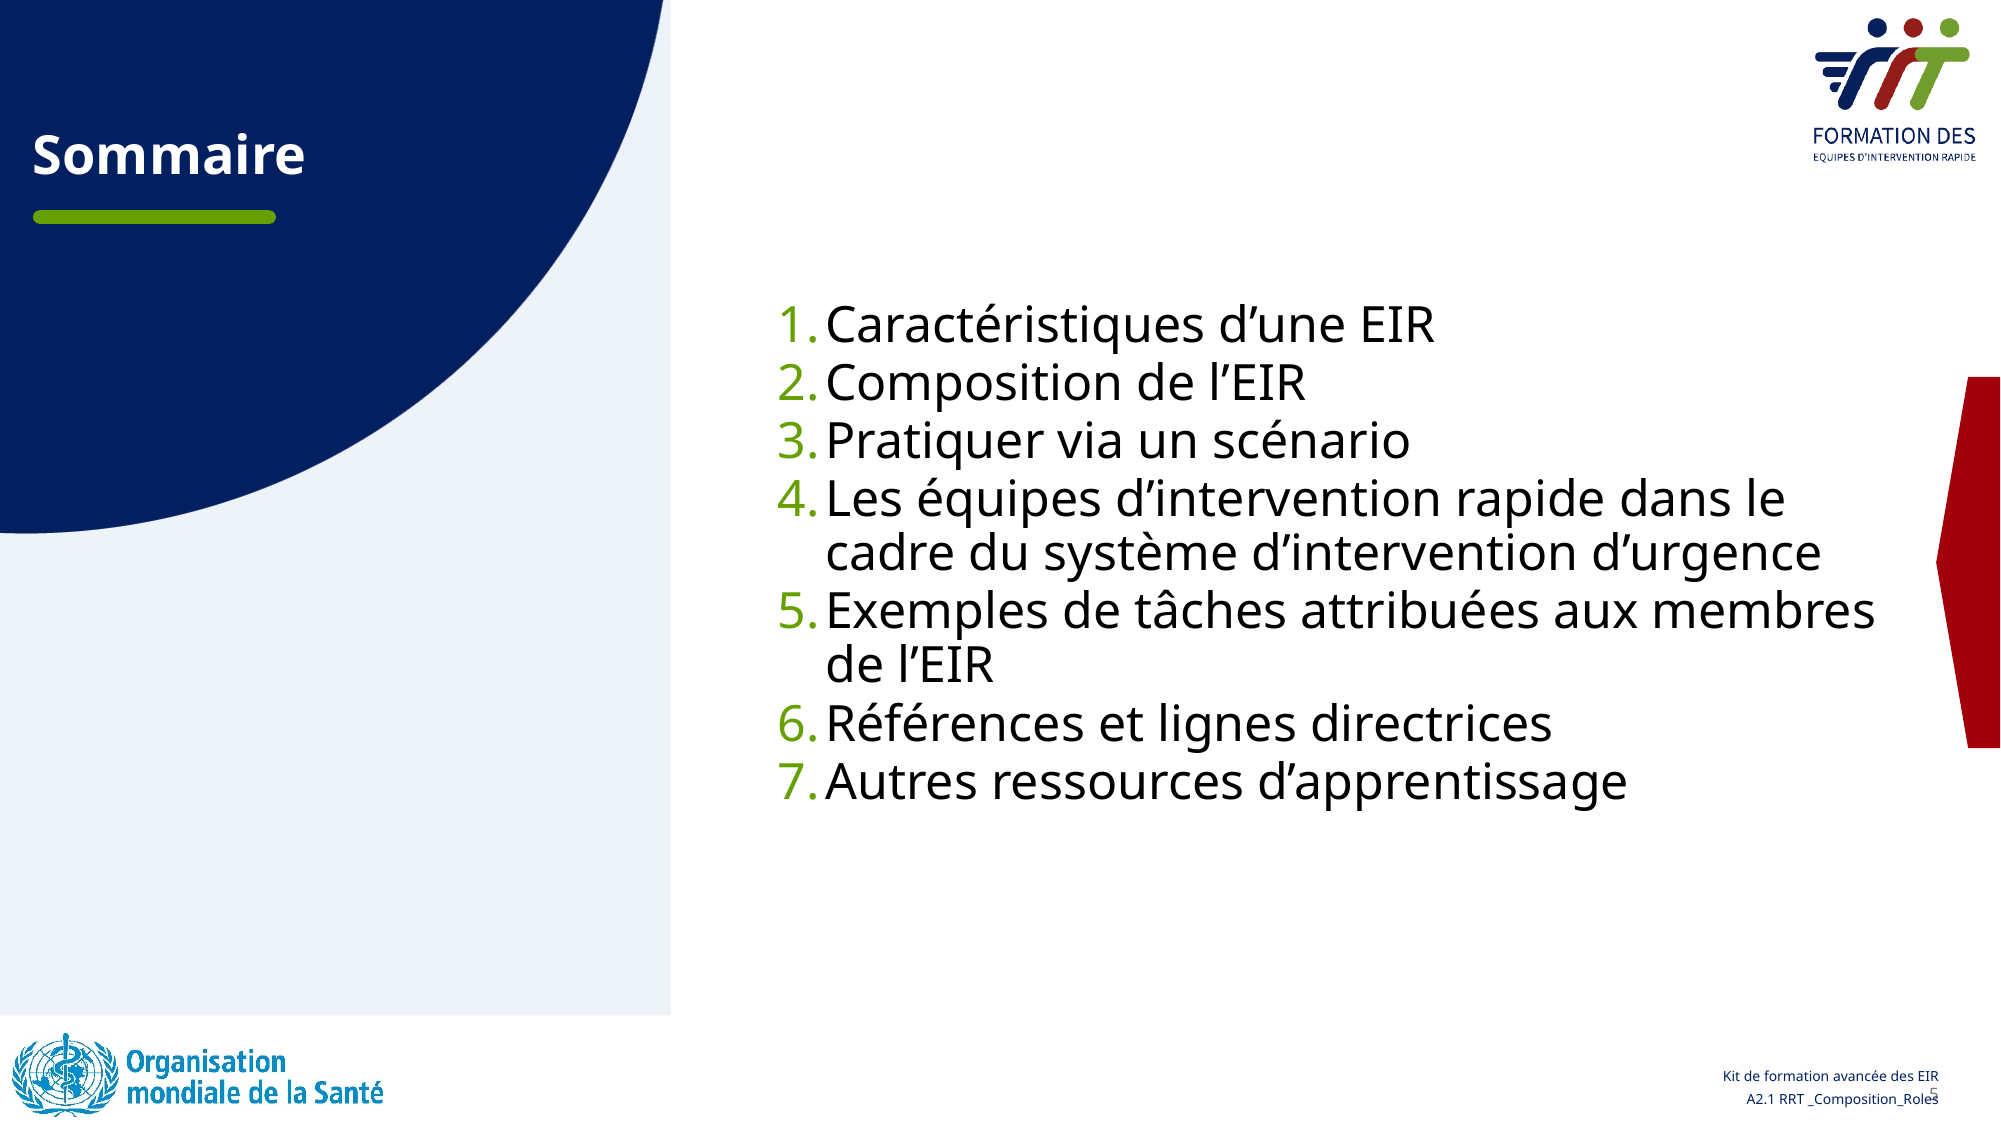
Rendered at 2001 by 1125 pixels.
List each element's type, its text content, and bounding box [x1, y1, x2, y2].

picture [1813, 17, 1976, 163]
picture [12, 1033, 383, 1117]
list Caractéristiques d’une EIR Composition de l’EIR Pratiquer via un scénario Les équipes d’intervention rapide dans le cadre du système d’intervention d’urgence Exemples de tâches attribuées aux membres de l’EIR Références et lignes directrices Autres ressources d’apprentissage [777, 143, 1892, 966]
text_box [32, 210, 277, 224]
title Sommaire [32, 127, 435, 187]
picture [0, 0, 670, 538]
picture [374, 1090, 383, 1100]
